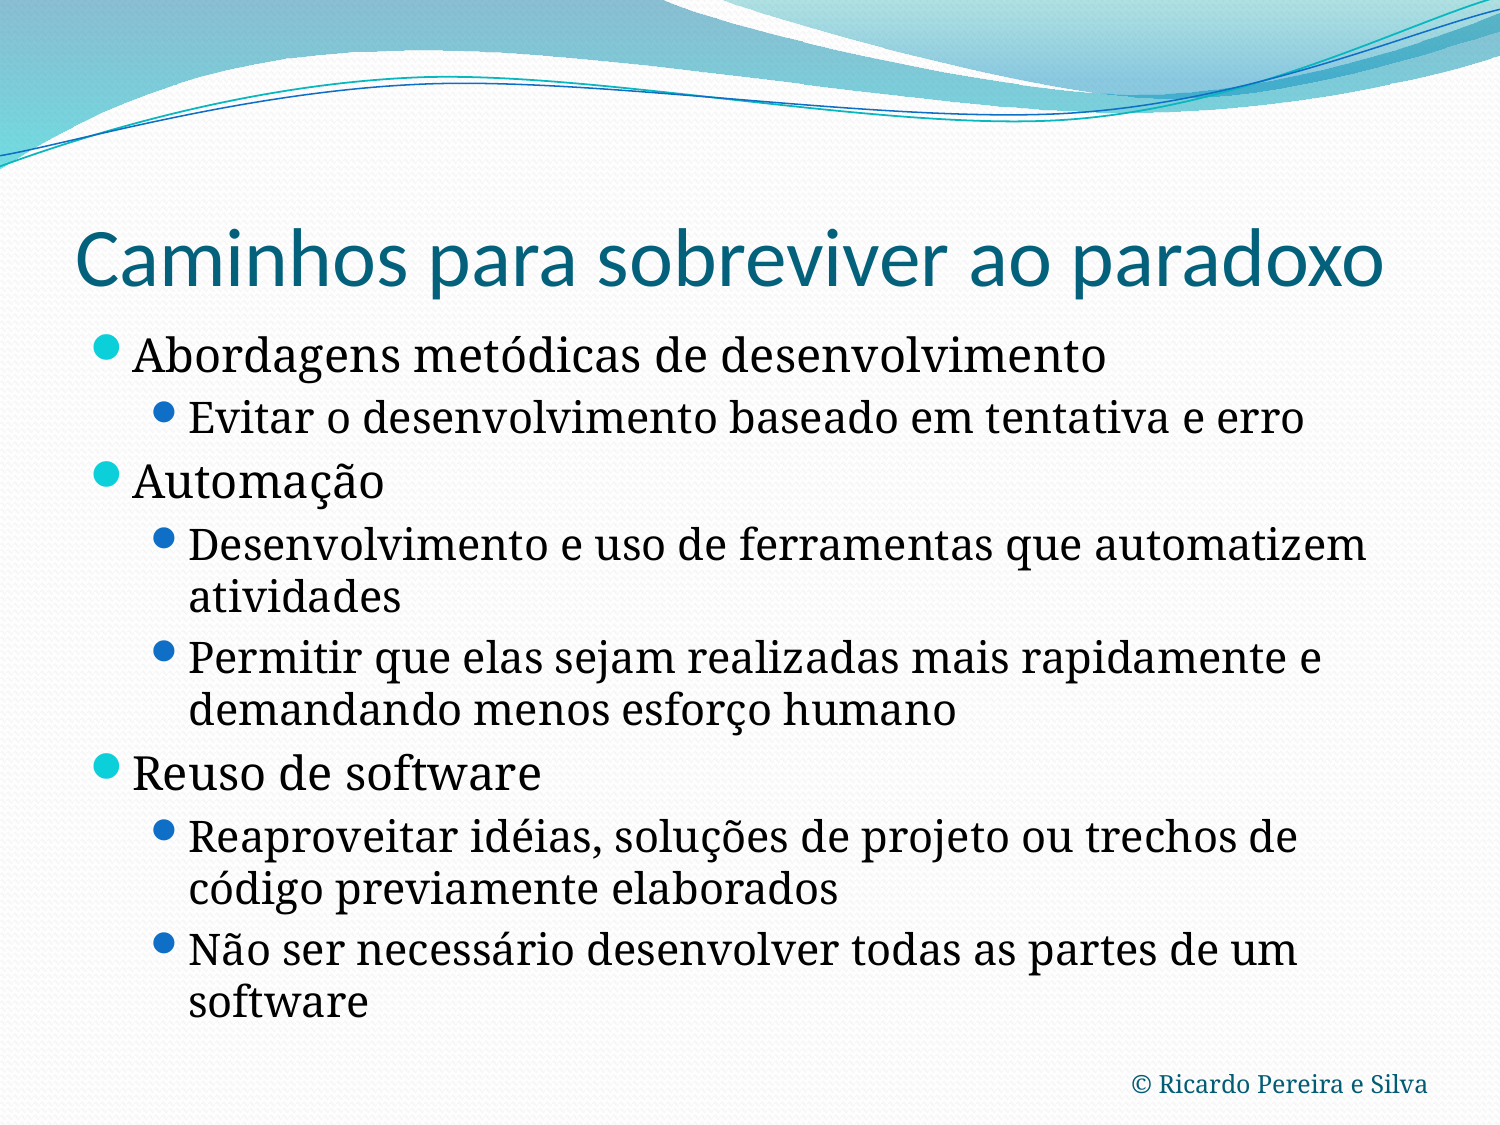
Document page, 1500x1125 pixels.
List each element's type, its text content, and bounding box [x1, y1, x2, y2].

title Caminhos para sobreviver ao paradoxo [75, 115, 1425, 303]
footer © Ricardo Pereira e Silva [1101, 1042, 1429, 1103]
list Abordagens metódicas de desenvolvimento Evitar o desenvolvimento baseado em tentativa e erro Automação Desenvolvimento e uso de ferramentas que automatizem atividades Permitir que elas sejam realizadas mais rapidamente e demandando menos esforço humano Reuso de software Reaproveitar idéias, soluções de projeto ou trechos de código previamente elaborados Não ser necessário desenvolver todas as partes de um software [75, 317, 1425, 1038]
